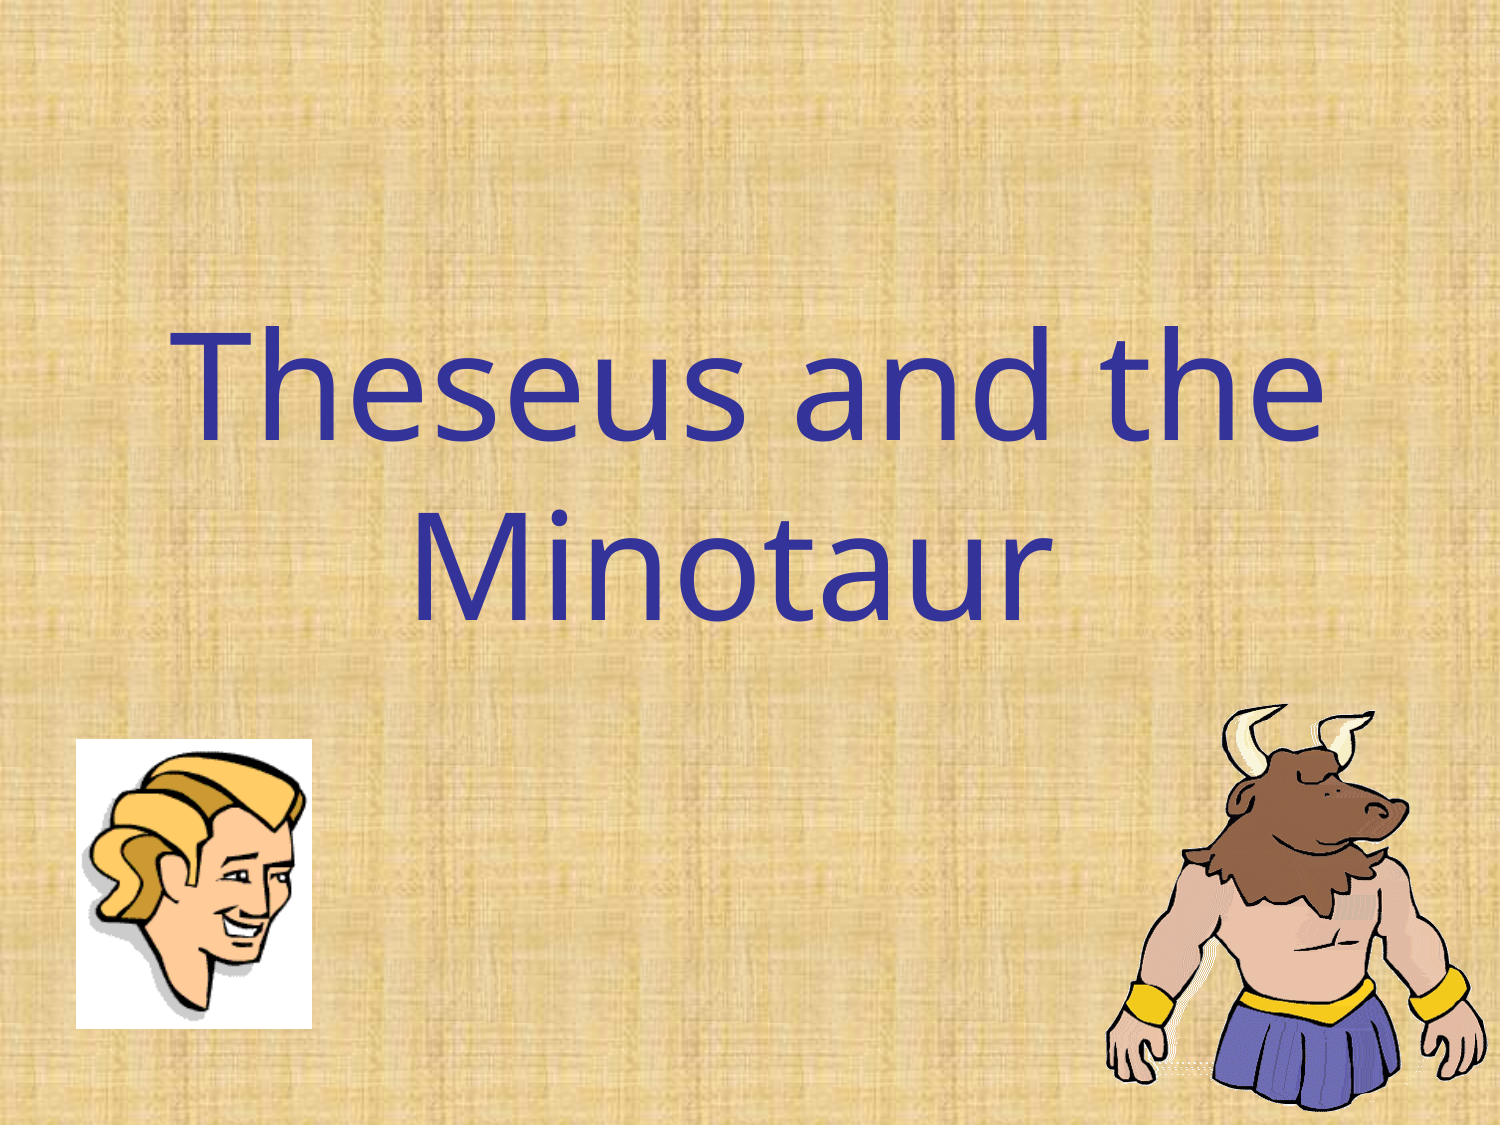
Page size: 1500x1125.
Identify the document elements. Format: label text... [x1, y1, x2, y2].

picture [0, 0, 1500, 1125]
title Theseus and the Minotaur [112, 349, 1388, 591]
